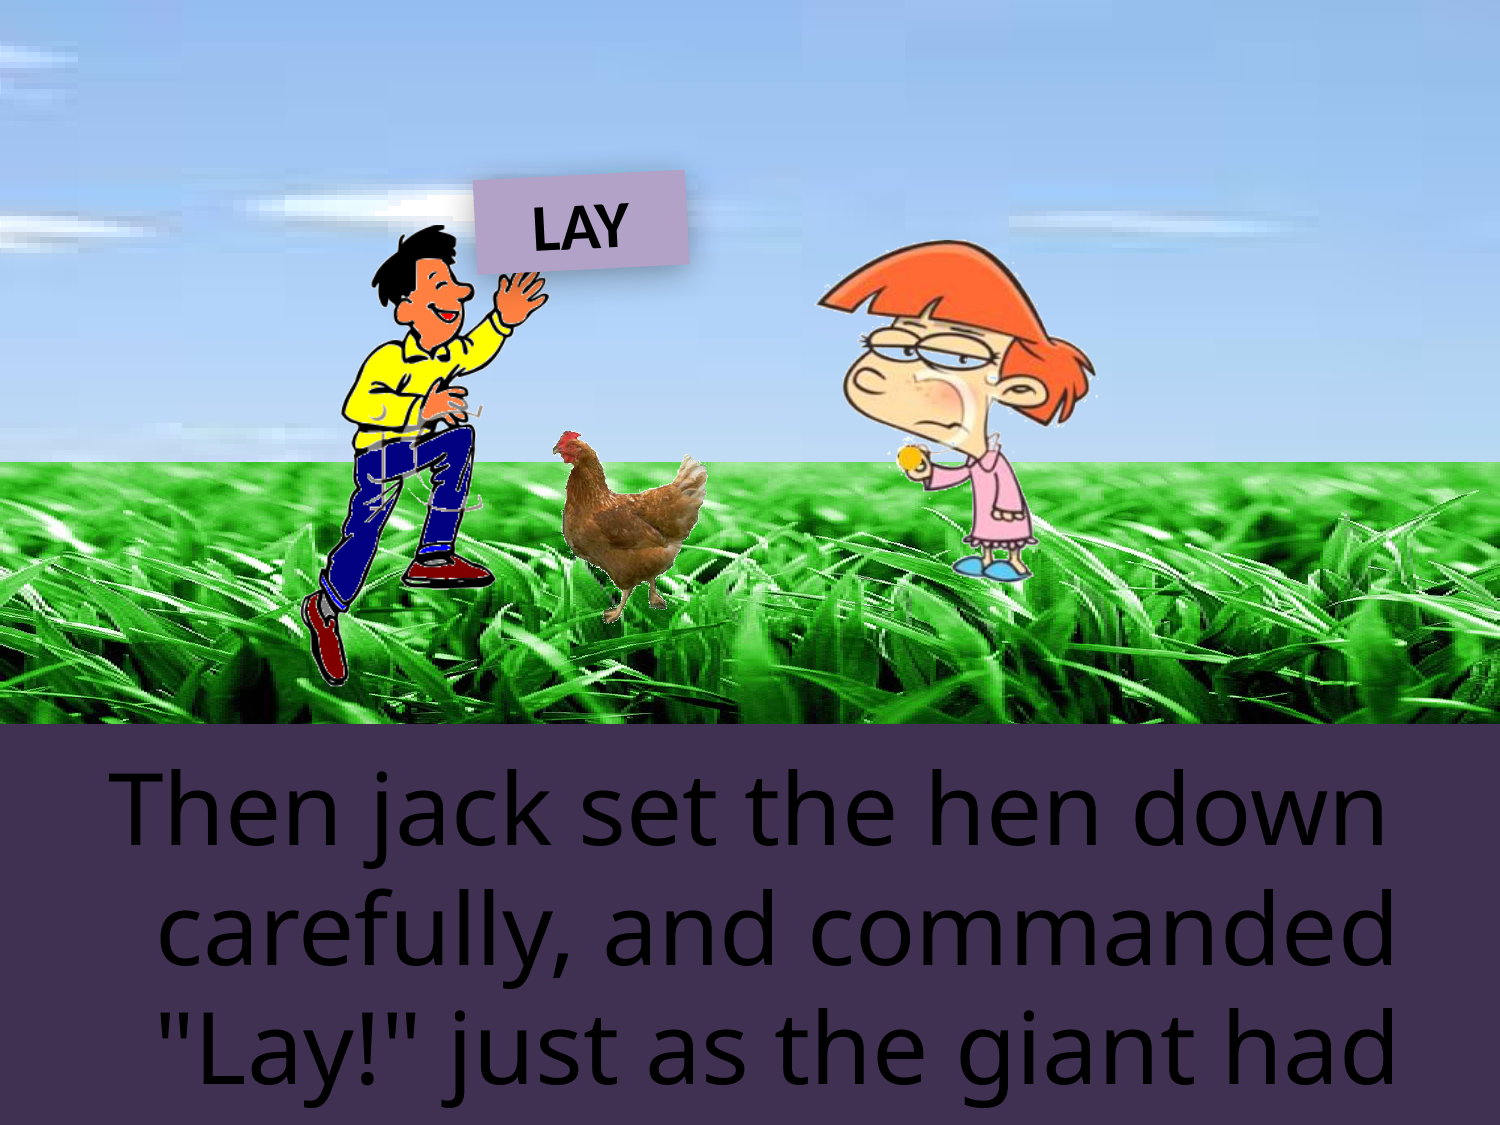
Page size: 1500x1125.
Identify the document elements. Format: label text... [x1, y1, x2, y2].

picture [0, 0, 1500, 724]
list Then jack set the hen down carefully, and commanded "Lay!" just as the giant had done. [75, 737, 1425, 1088]
